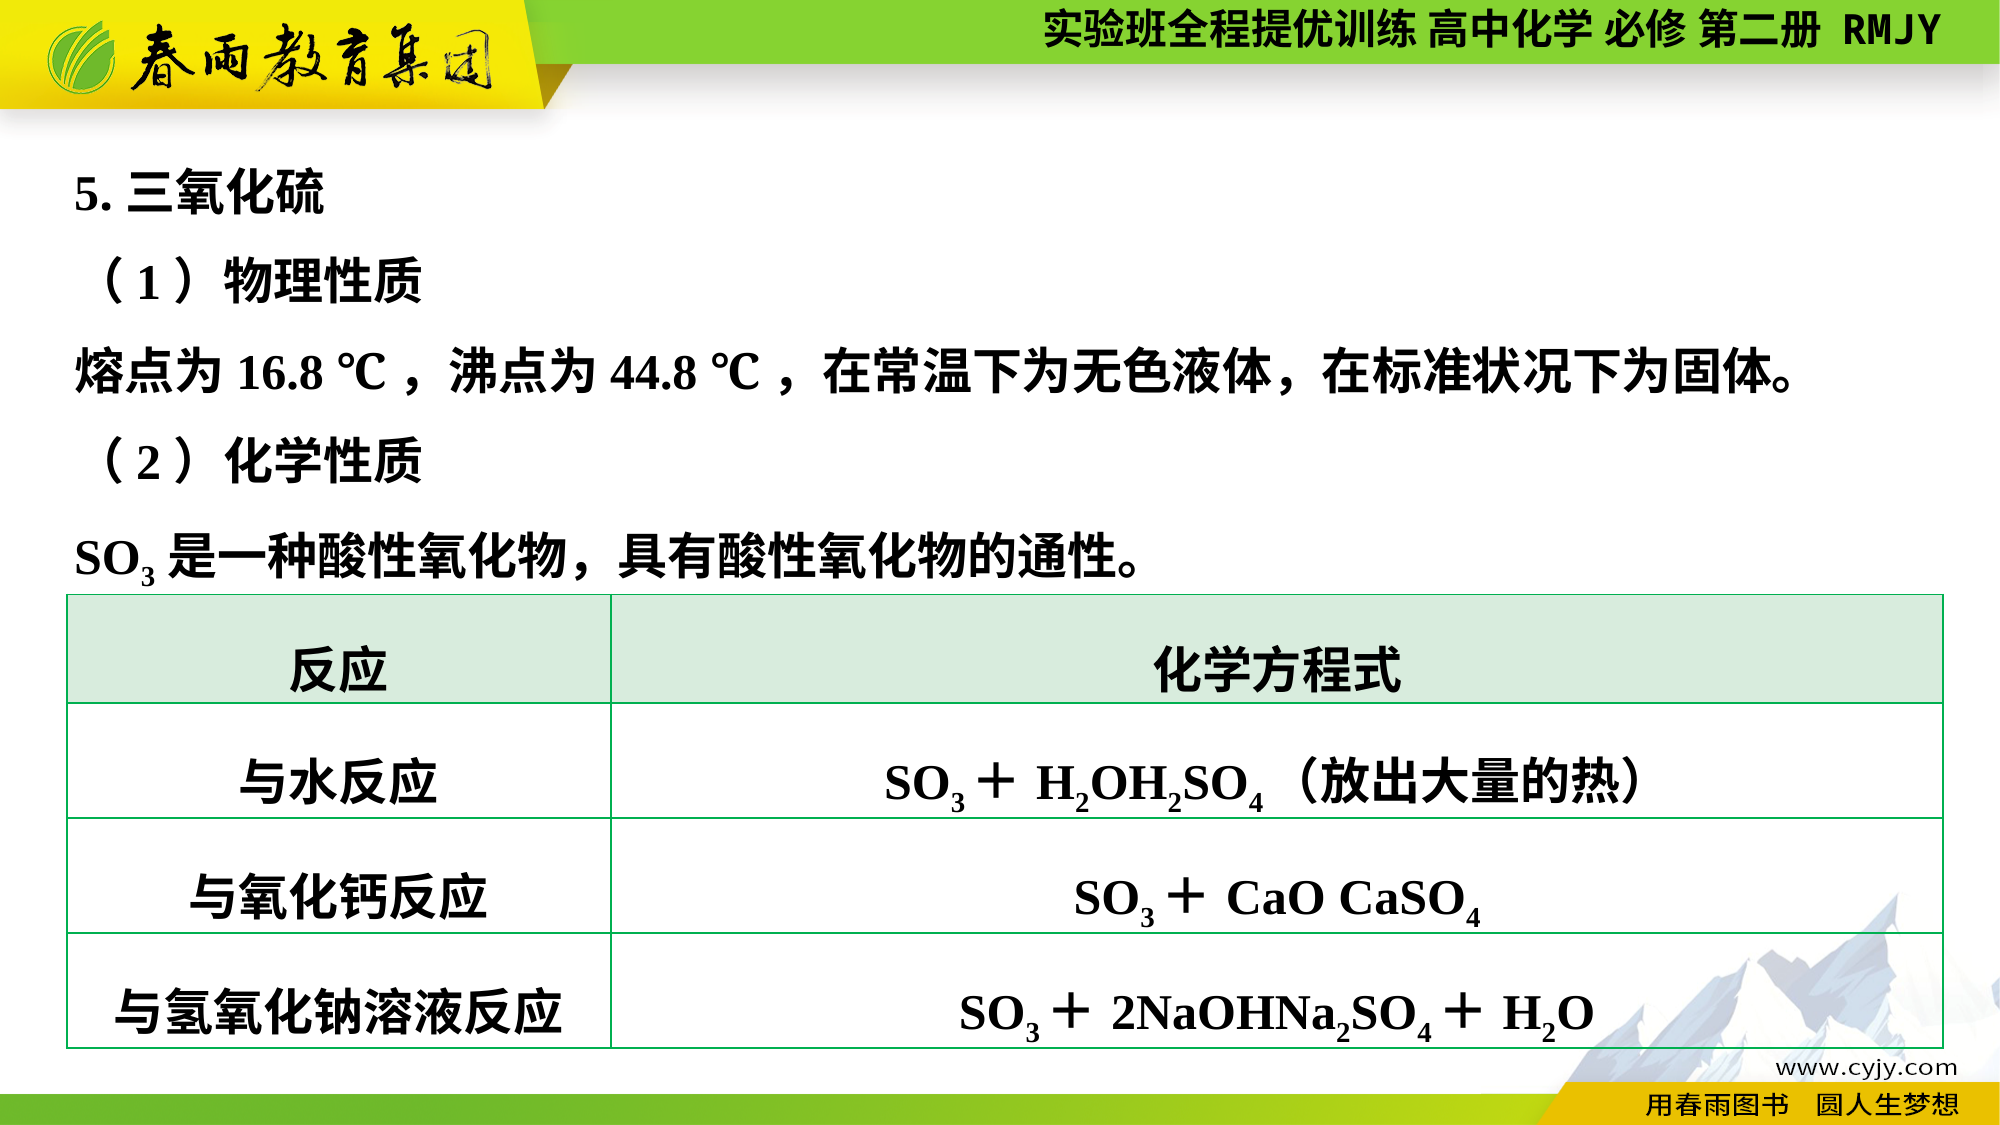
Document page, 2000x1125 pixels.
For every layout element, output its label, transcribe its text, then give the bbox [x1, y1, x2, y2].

picture [0, 0, 2000, 1125]
list 5.三氧化硫 （1）物理性质 熔点为16.8 ℃，沸点为44.8 ℃，在常温下为无色液体，在标准状况下为固体。 （2）化学性质 SO3是一种酸性氧化物，具有酸性氧化物的通性。 [59, 122, 1944, 592]
